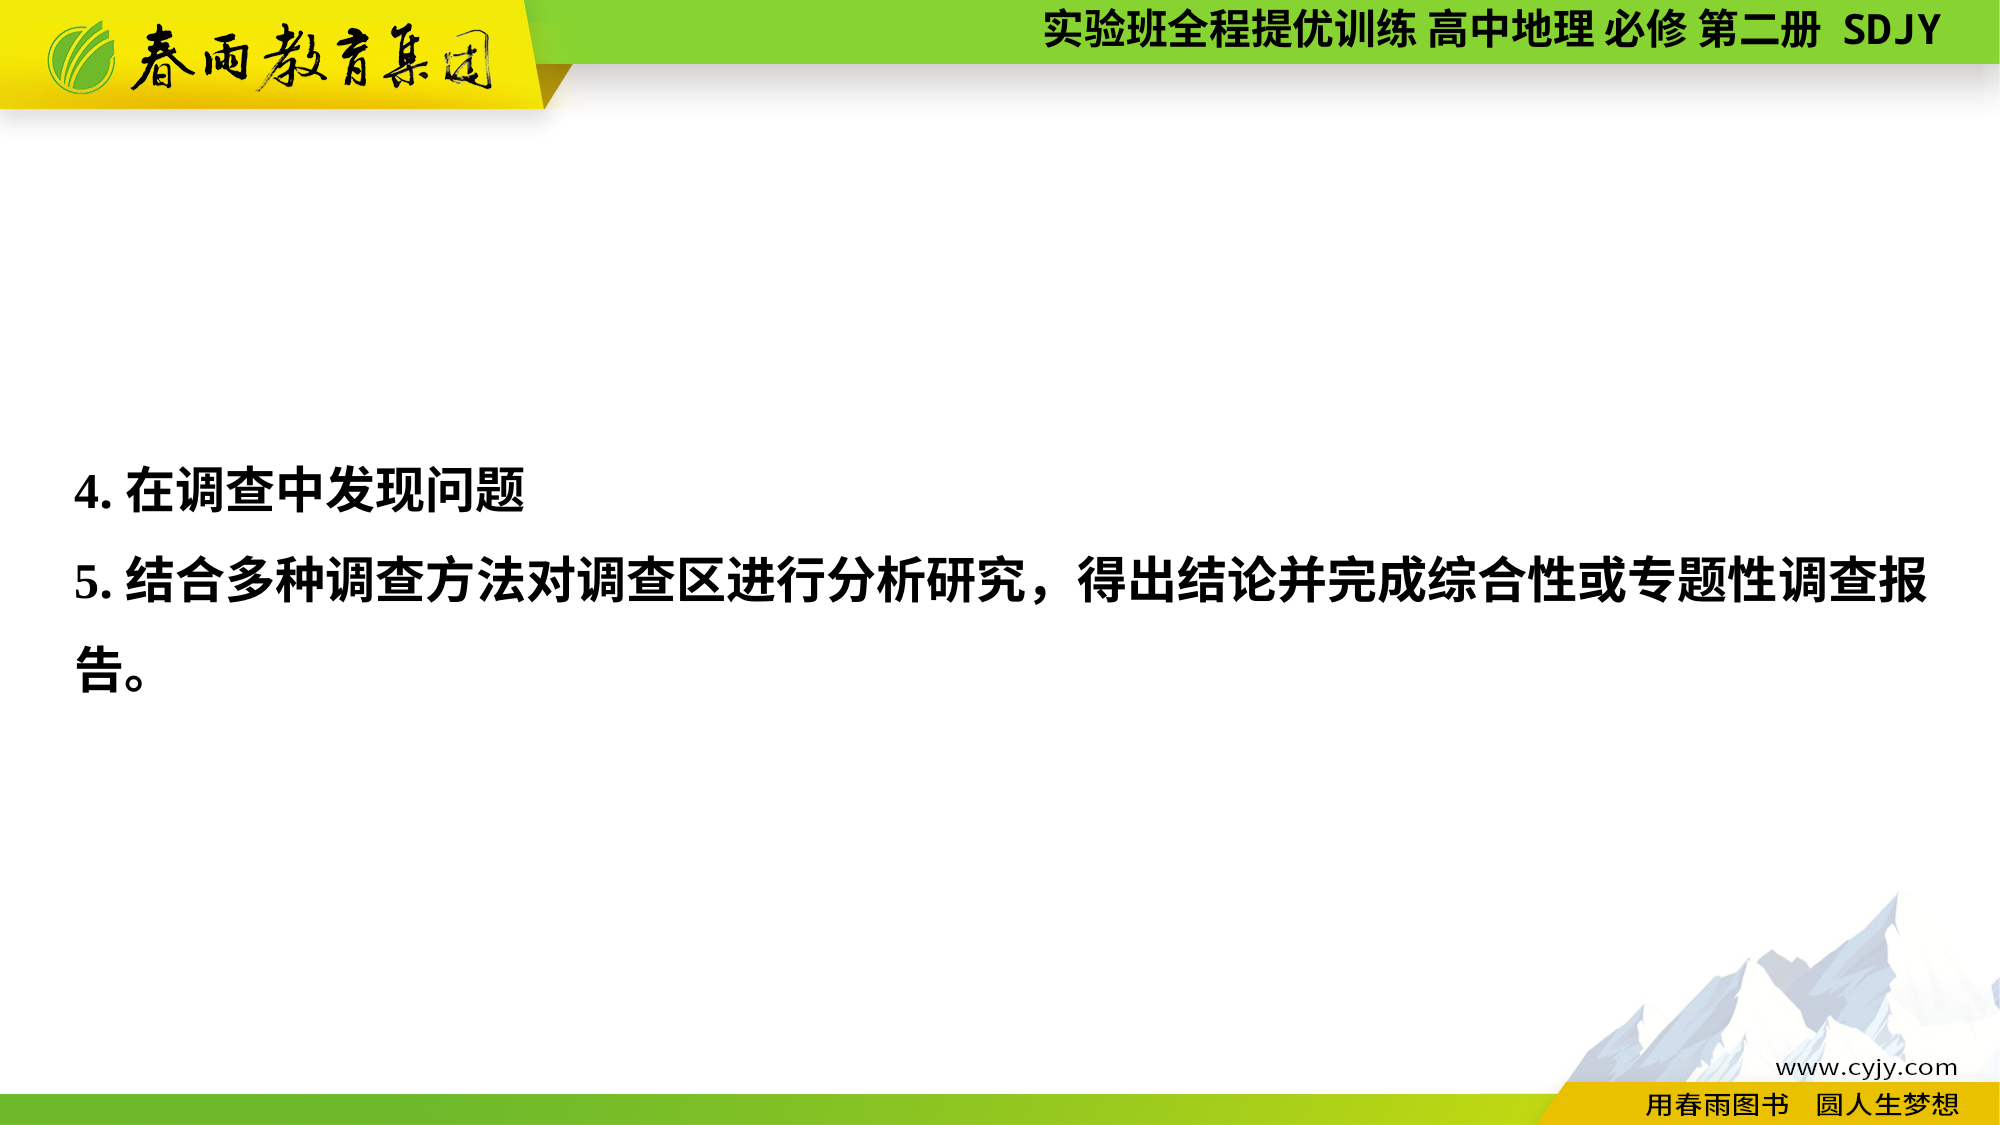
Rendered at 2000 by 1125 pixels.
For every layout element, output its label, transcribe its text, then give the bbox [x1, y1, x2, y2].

picture [0, 0, 2000, 1125]
list 4.在调查中发现问题 5.结合多种调查方法对调查区进行分析研究，得出结论并完成综合性或专题性调查报告。 [59, 420, 1944, 697]
